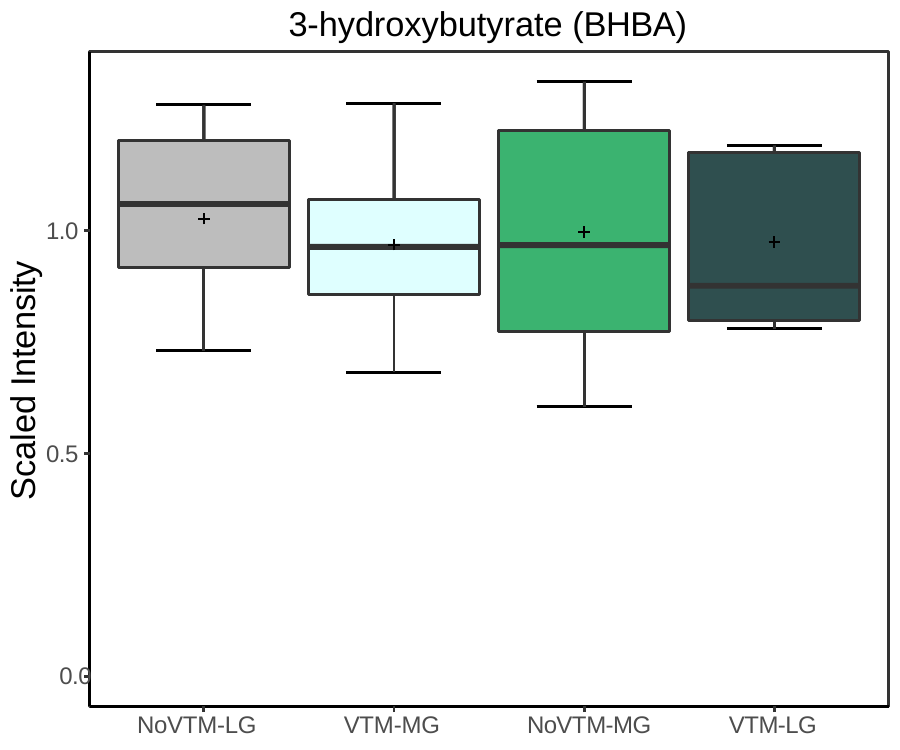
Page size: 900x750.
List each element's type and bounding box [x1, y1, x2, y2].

text_box [44, 213, 82, 244]
footer [57, 661, 95, 750]
text_box [83, 50, 891, 738]
slide_number [134, 713, 275, 750]
text_box [1, 256, 82, 503]
text_box [286, 0, 692, 44]
